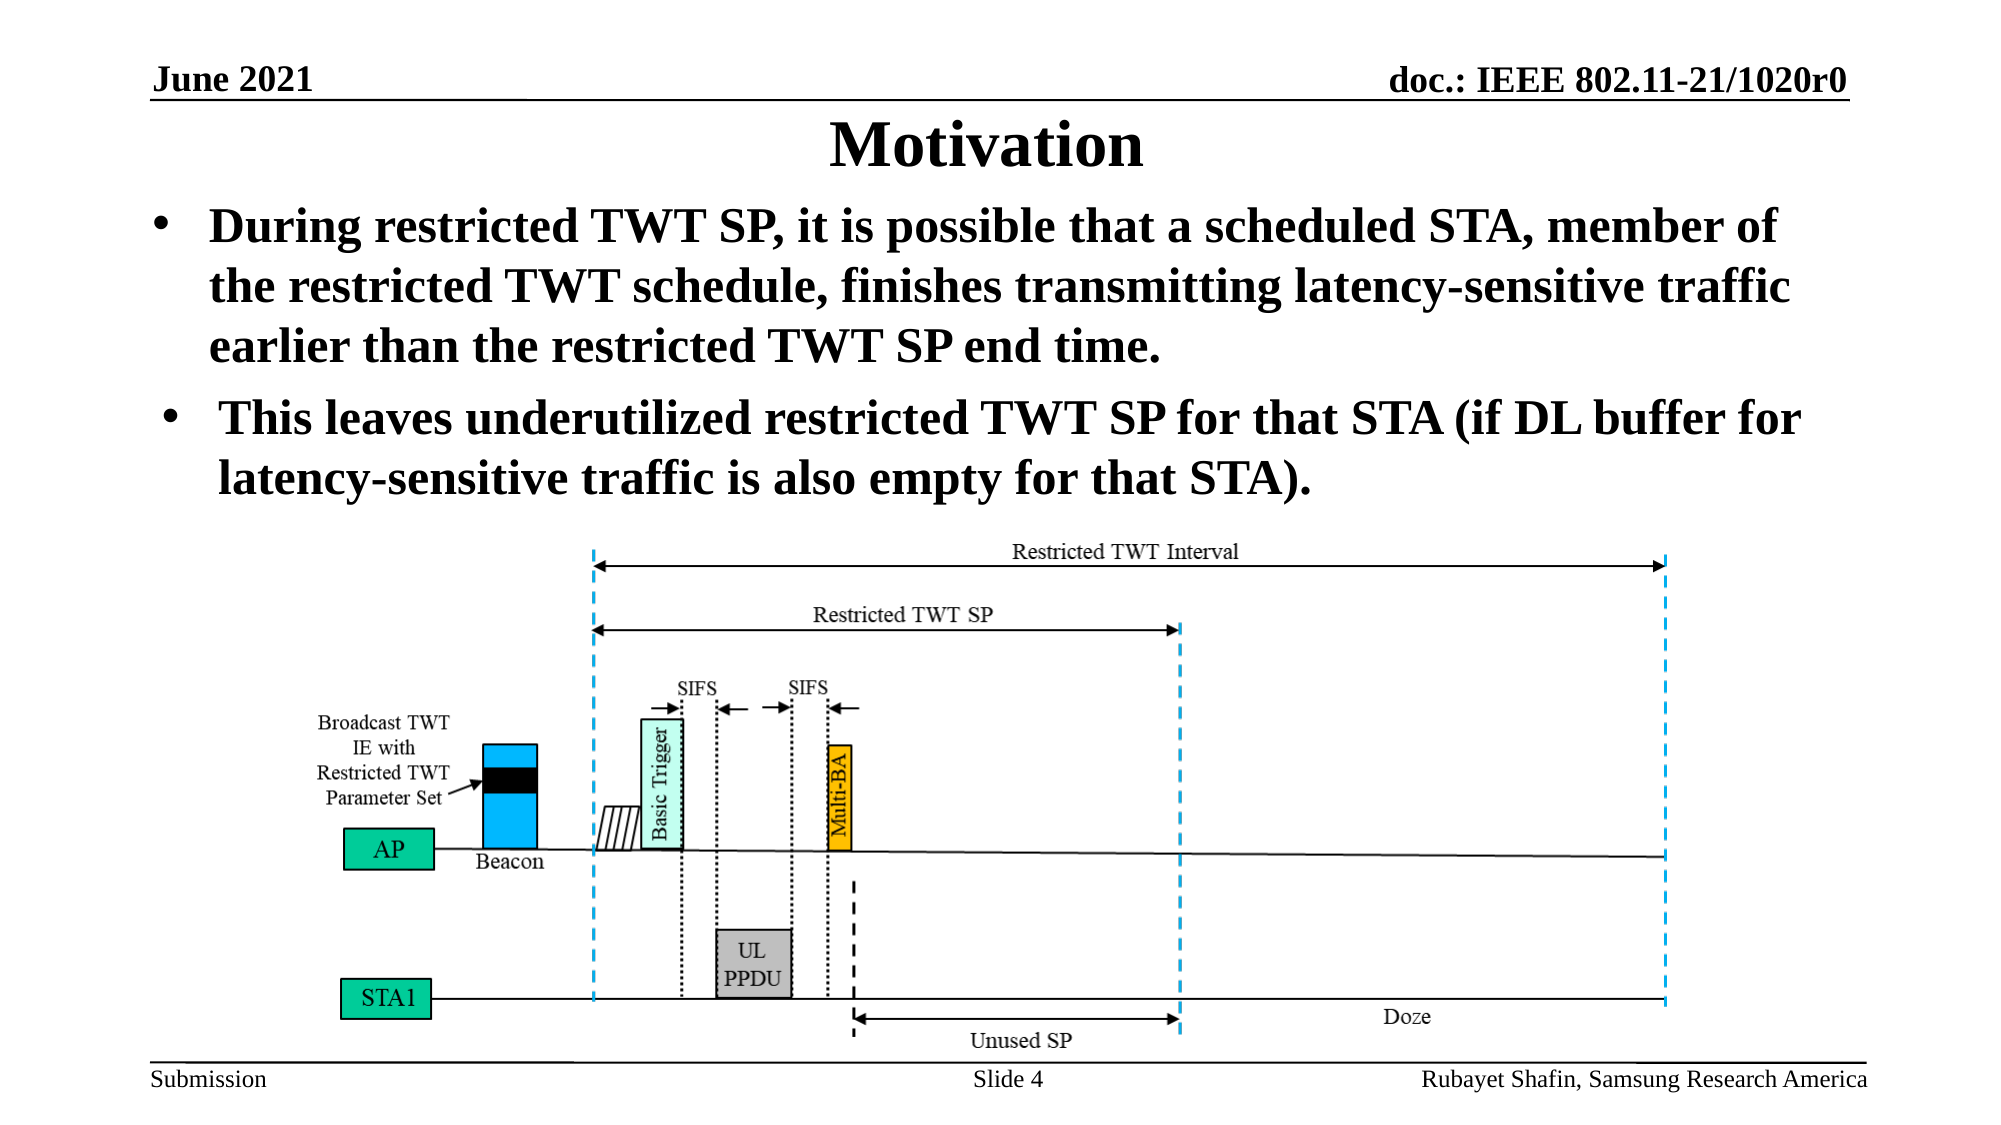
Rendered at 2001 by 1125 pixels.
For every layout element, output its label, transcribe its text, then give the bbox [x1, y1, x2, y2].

slide_number Slide 4 [950, 1077, 1067, 1123]
footer Rubayet Shafin, Samsung Research America [1171, 1061, 1869, 1093]
list During restricted TWT SP, it is possible that a scheduled STA, member of the restricted TWT schedule, finishes transmitting latency-sensitive traffic earlier than the restricted TWT SP end time. This leaves underutilized restricted TWT SP for that STA (if DL buffer for latency-sensitive traffic is also empty for that STA). [137, 184, 1838, 538]
title Motivation [137, 51, 1838, 184]
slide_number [152, 54, 563, 100]
picture [295, 529, 1679, 1068]
